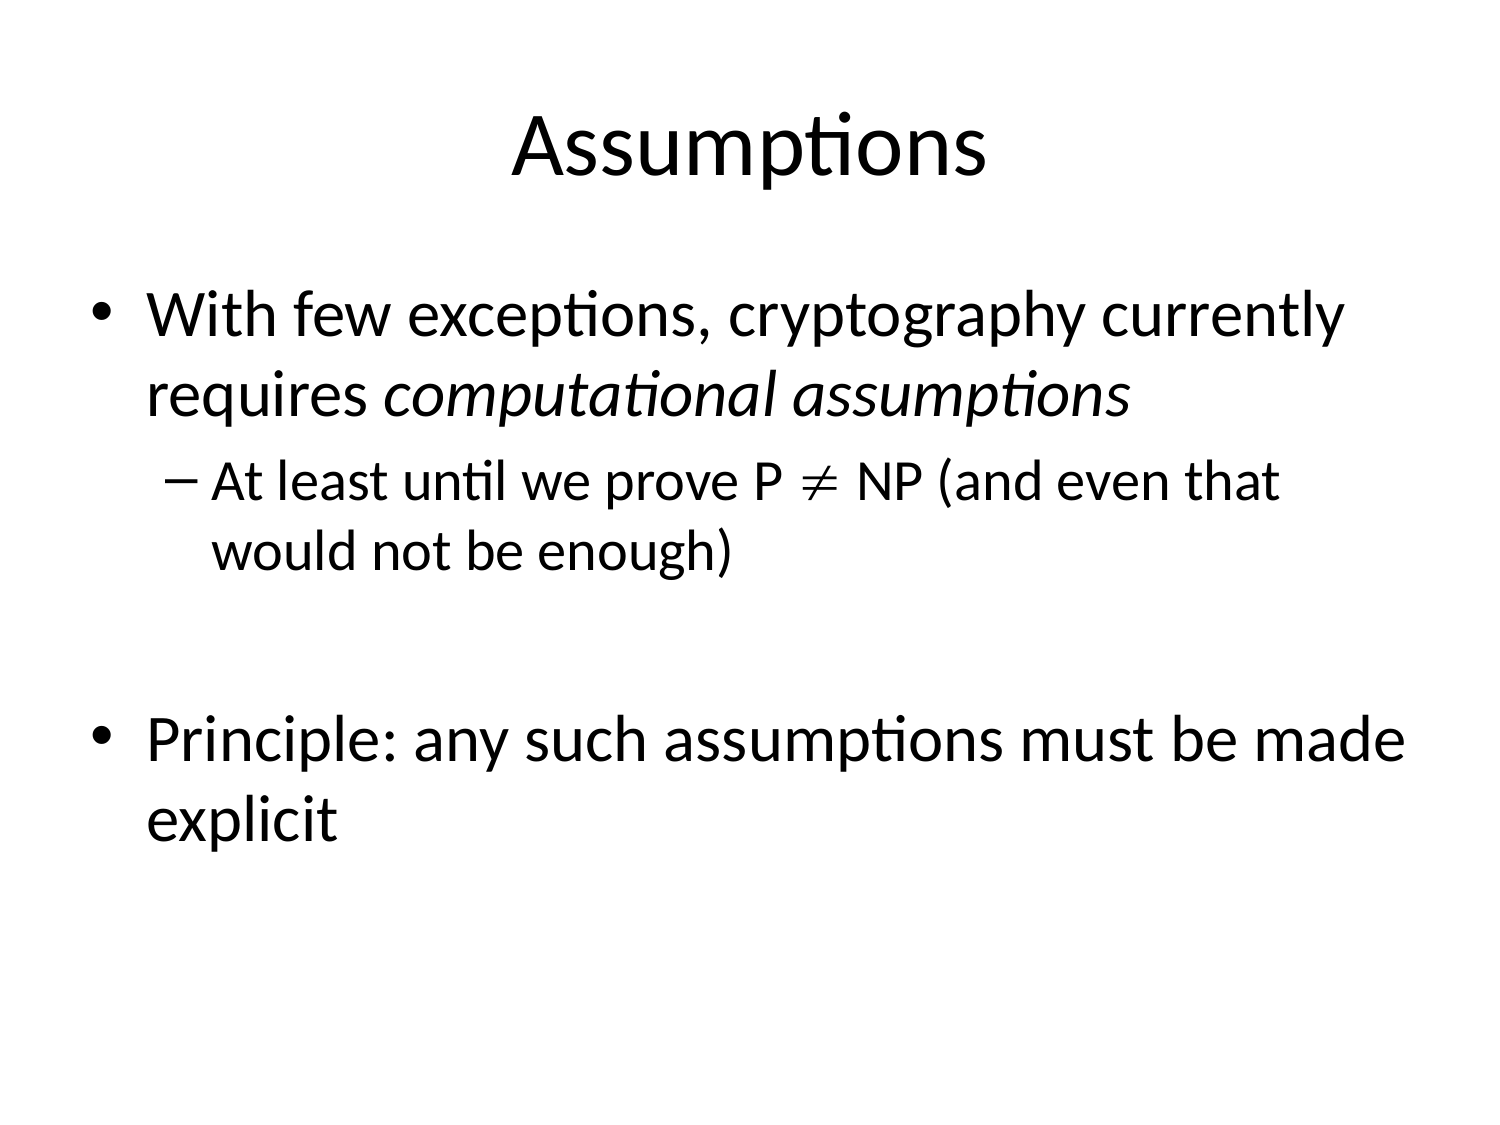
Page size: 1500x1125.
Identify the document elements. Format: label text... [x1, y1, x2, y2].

title Assumptions [75, 45, 1425, 233]
list With few exceptions, cryptography currently requires computational assumptions At least until we prove P  NP (and even that would not be enough) Principle: any such assumptions must be made explicit [75, 262, 1425, 1005]
